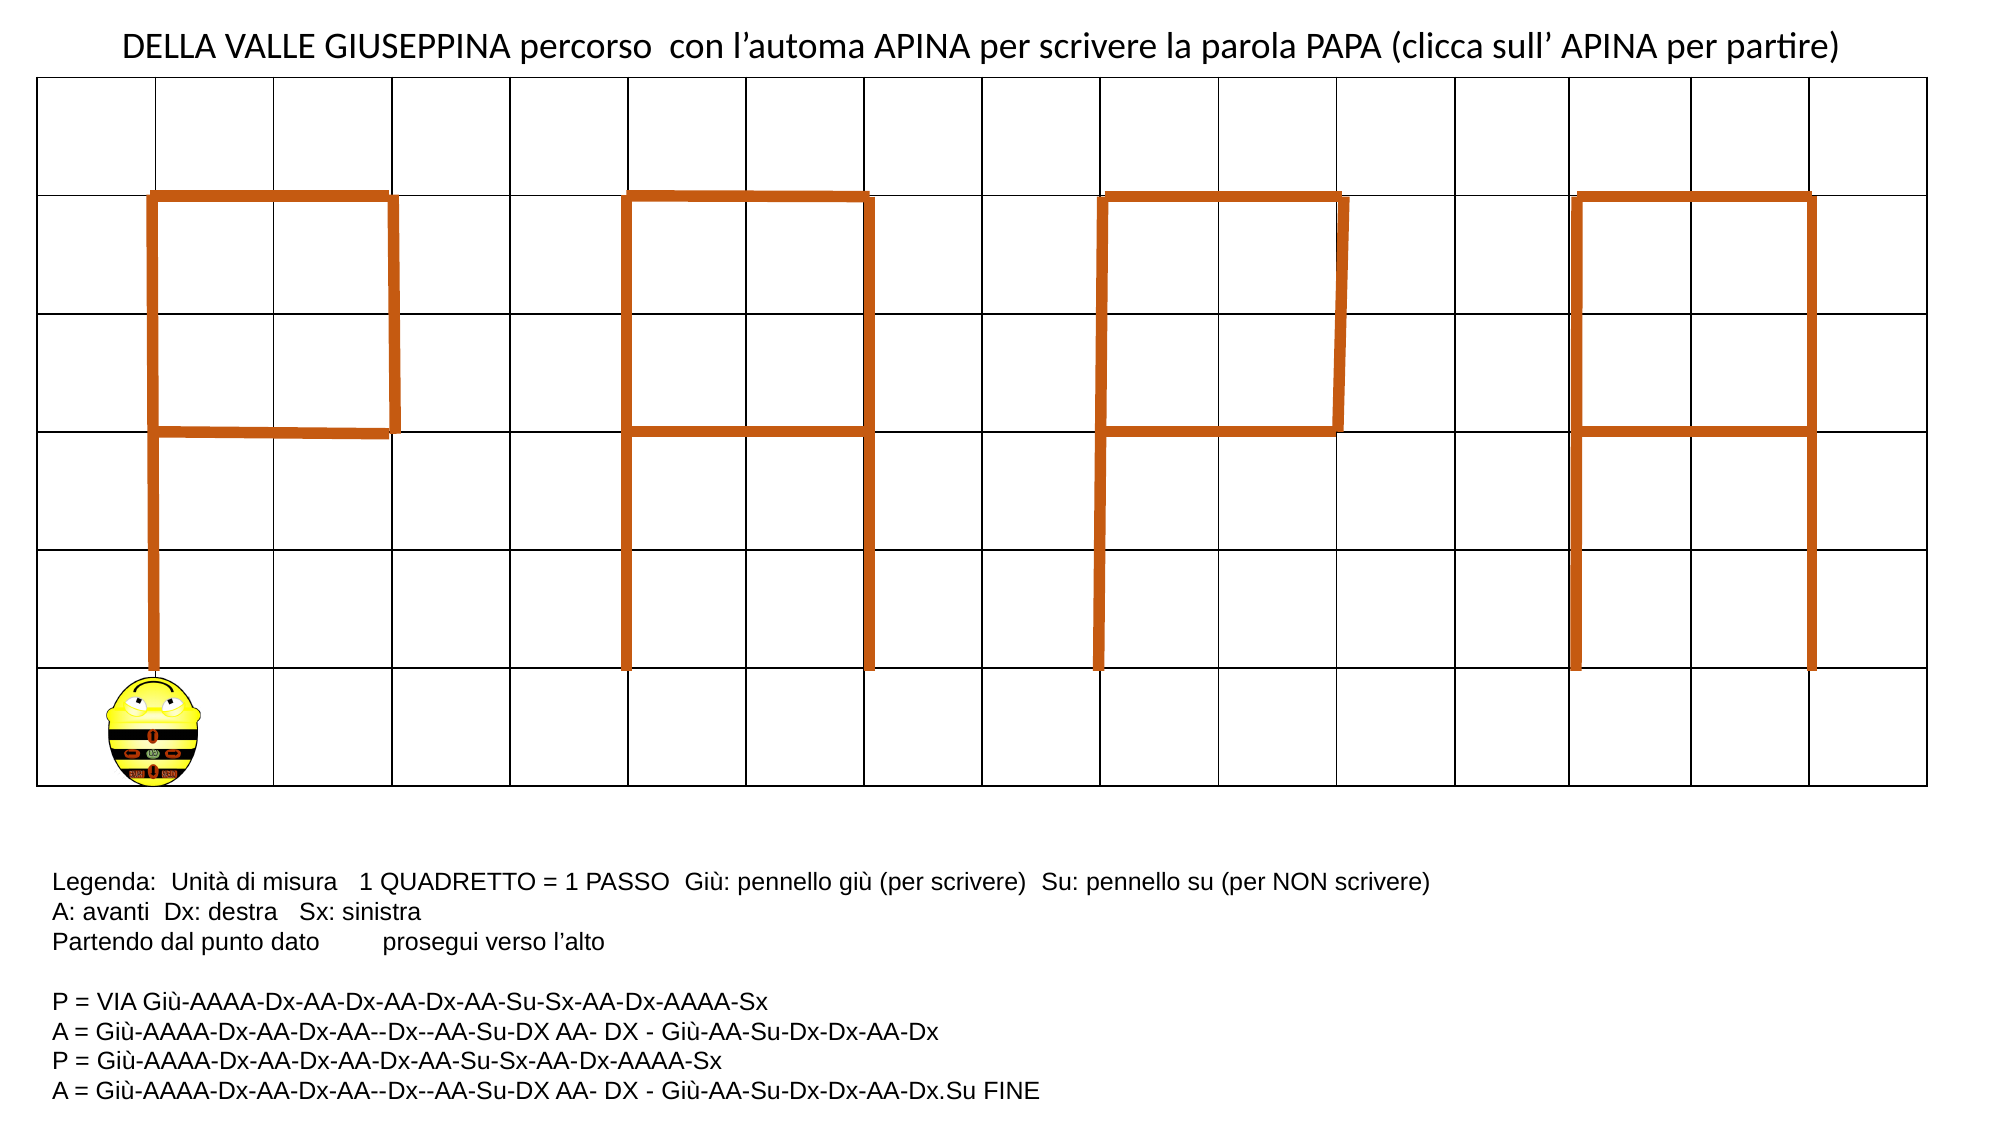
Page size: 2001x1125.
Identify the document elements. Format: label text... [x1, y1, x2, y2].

table_cell [1101, 669, 1218, 785]
table_cell [393, 551, 509, 667]
table_cell [632, 551, 745, 667]
table_cell [1583, 315, 1690, 426]
table_cell [158, 202, 273, 313]
table_cell [511, 433, 621, 549]
table_cell [1692, 437, 1807, 549]
table_cell [1337, 433, 1454, 549]
table_cell [274, 434, 391, 549]
table_cell [747, 669, 863, 785]
table_cell [1817, 196, 1926, 313]
table_header [983, 78, 1099, 195]
table_cell [1456, 433, 1568, 549]
table_cell [875, 196, 981, 313]
table_cell [38, 315, 147, 431]
table_cell [747, 437, 863, 549]
table_header [274, 78, 391, 194]
table_cell [511, 551, 621, 667]
table_cell [274, 315, 389, 428]
table_header [393, 78, 509, 195]
table_cell [1817, 315, 1926, 431]
table_cell [38, 669, 155, 785]
table_cell [1456, 669, 1568, 785]
table_cell [1692, 315, 1807, 426]
table_cell [983, 669, 1099, 785]
table_cell [393, 669, 509, 785]
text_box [1098, 432, 1103, 671]
table_cell [983, 433, 1094, 549]
table_cell [156, 669, 273, 785]
table_cell [1583, 202, 1690, 313]
table_cell [1108, 202, 1218, 313]
table_header [629, 78, 745, 190]
table_header [156, 78, 273, 190]
table_cell [399, 196, 509, 313]
table_cell [1219, 202, 1336, 313]
table_cell [159, 315, 273, 427]
table_cell [38, 433, 147, 549]
table_header [1570, 78, 1690, 195]
table_cell [1582, 551, 1690, 667]
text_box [1098, 196, 1103, 431]
table_cell [511, 196, 621, 313]
table_cell [632, 437, 745, 549]
table_cell [875, 551, 981, 667]
table_cell [983, 551, 1093, 667]
text_box DELLA VALLE GIUSEPPINA percorso con l’automa APINA per scrivere la parola PAPA (clicca sull’ APINA per partire) [37, 13, 1928, 74]
table_cell [1456, 196, 1568, 313]
table_cell [1347, 196, 1454, 313]
table_cell [875, 315, 981, 431]
table_cell [38, 551, 148, 667]
table_cell [511, 669, 627, 785]
table_cell [393, 433, 509, 549]
table_cell [875, 433, 981, 549]
table_cell [1219, 669, 1336, 785]
table_cell [160, 551, 273, 667]
table_cell [274, 551, 391, 667]
table_cell [274, 202, 388, 313]
table_cell [1817, 433, 1926, 549]
table_cell [1337, 669, 1454, 785]
table_header [1692, 78, 1808, 191]
table_cell [1219, 551, 1336, 667]
table_cell [629, 669, 745, 785]
table_cell [1106, 437, 1218, 549]
table_cell [159, 438, 273, 549]
table_cell [274, 669, 391, 785]
table_cell [865, 669, 981, 785]
table_cell [1817, 551, 1926, 667]
table_header [1810, 78, 1926, 195]
table_cell [1456, 551, 1568, 667]
table_header [1101, 78, 1218, 195]
table_cell [983, 315, 1095, 431]
picture [95, 672, 214, 791]
table_cell [747, 315, 863, 426]
table_cell [1337, 551, 1454, 667]
table_header [747, 78, 863, 190]
table_cell [1692, 202, 1807, 313]
table_cell [1810, 669, 1926, 785]
table_cell [632, 315, 745, 426]
table_header [1219, 78, 1336, 191]
table_cell [747, 202, 863, 313]
table_header [865, 78, 981, 195]
table_cell [632, 202, 745, 313]
text_box [1009, 25, 1040, 176]
table_cell [1219, 437, 1336, 549]
table_cell [511, 315, 621, 431]
table_header [1337, 78, 1454, 195]
table_cell [400, 315, 509, 431]
table_cell [1107, 315, 1218, 426]
table_cell [1692, 669, 1808, 785]
table_cell [983, 196, 1096, 313]
table_cell [1344, 315, 1454, 431]
table_cell [1456, 315, 1568, 431]
table_header [38, 78, 155, 195]
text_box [1337, 196, 1344, 432]
text_box Legenda: Unità di misura 1 QUADRETTO = 1 PASSO Giù: pennello giù (per scrivere) Su: pennello su (per NON scrivere) A: avanti Dx: destra Sx: sinistra Partendo dal punto dato prosegui verso l’alto P = VIA Giù-AAAA-Dx-AA-Dx-AA-Dx-AA-Su-Sx-AA-Dx-AAAA-Sx A = Giù-AAAA-Dx-AA-Dx-AA--Dx--AA-Su-DX AA- DX - Giù-AA-Su-Dx-Dx-AA-Dx P = Giù-AAAA-Dx-AA-Dx-AA-Dx-AA-Su-Sx-AA-Dx-AAAA-Sx A = Giù-AAAA-Dx-AA-Dx-AA--Dx--AA-Su-DX AA- DX - Giù-AA-Su-Dx-Dx-AA-Dx.Su FINE [37, 857, 1928, 1125]
table_cell [1582, 437, 1690, 549]
table_cell [1570, 669, 1690, 785]
table_cell [1219, 315, 1335, 426]
table_header [1456, 78, 1568, 195]
table_header [511, 78, 627, 195]
table_cell [1105, 551, 1218, 667]
table_cell [1692, 551, 1807, 667]
table_cell [747, 551, 863, 667]
table_cell [38, 196, 146, 313]
